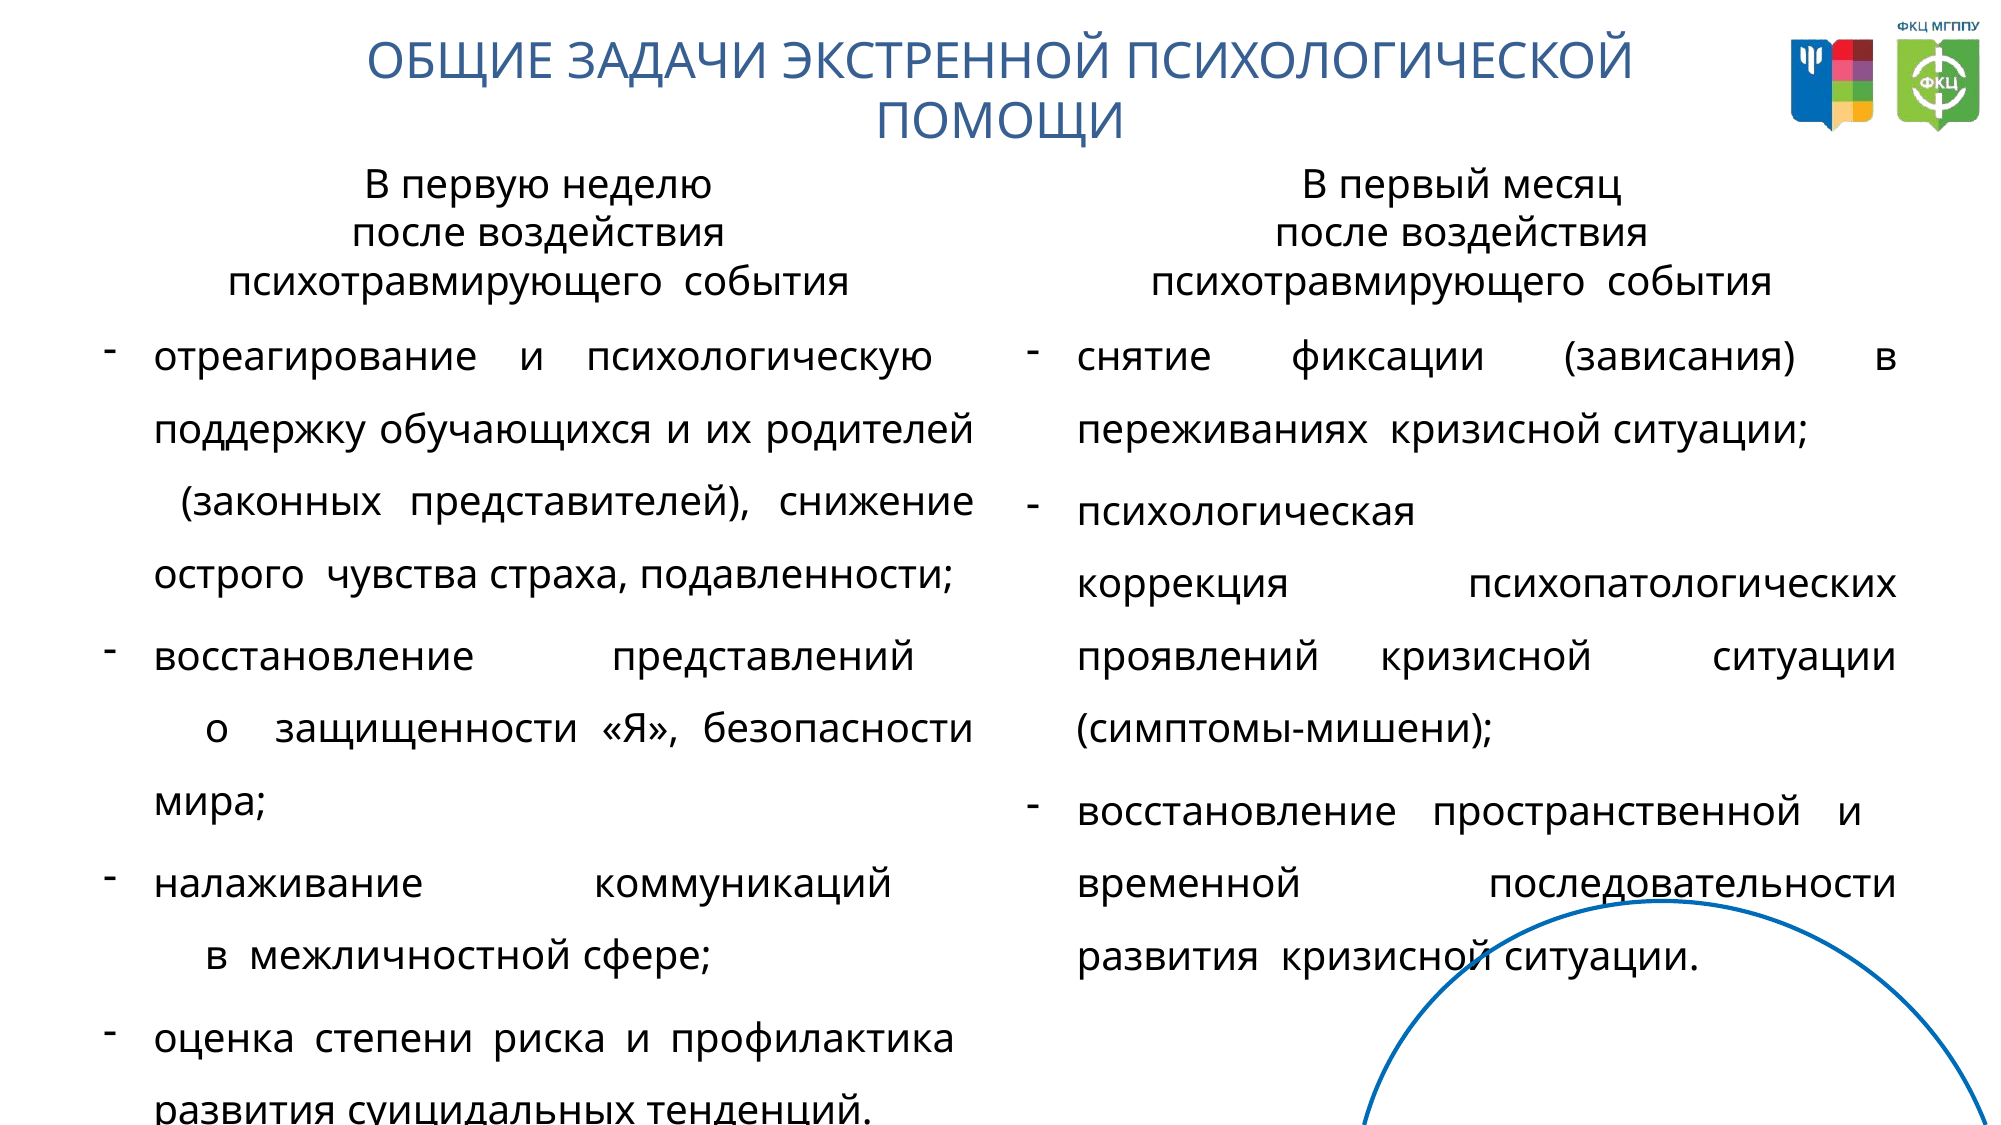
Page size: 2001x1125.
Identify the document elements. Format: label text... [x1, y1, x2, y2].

title ОБЩИЕ ЗАДАЧИ ЭКСТРЕННОЙ ПСИХОЛОГИЧЕСКОЙ ПОМОЩИ [282, 0, 1718, 183]
text_box В первый месяц после воздействия психотравмирующего события снятие фиксации (зависания) в переживаниях кризисной ситуации; психологическая коррекция психопатологических проявлений кризисной ситуации (симптомы-мишени); восстановление пространственной и временной последовательности развития кризисной ситуации. [1025, 156, 1899, 979]
text_box В первую неделю после воздействия психотравмирующего события отреагирование и психологическую поддержку обучающихся и их родителей (законных представителей), снижение острого чувства страха, подавленности; восстановление представлений о защищенности «Я», безопасности мира; налаживание коммуникаций в межличностной сфере; оценка степени риска и профилактика развития суицидальных тенденций. [102, 156, 976, 1125]
text_box [1364, 901, 1986, 1125]
picture [1789, 20, 1980, 132]
